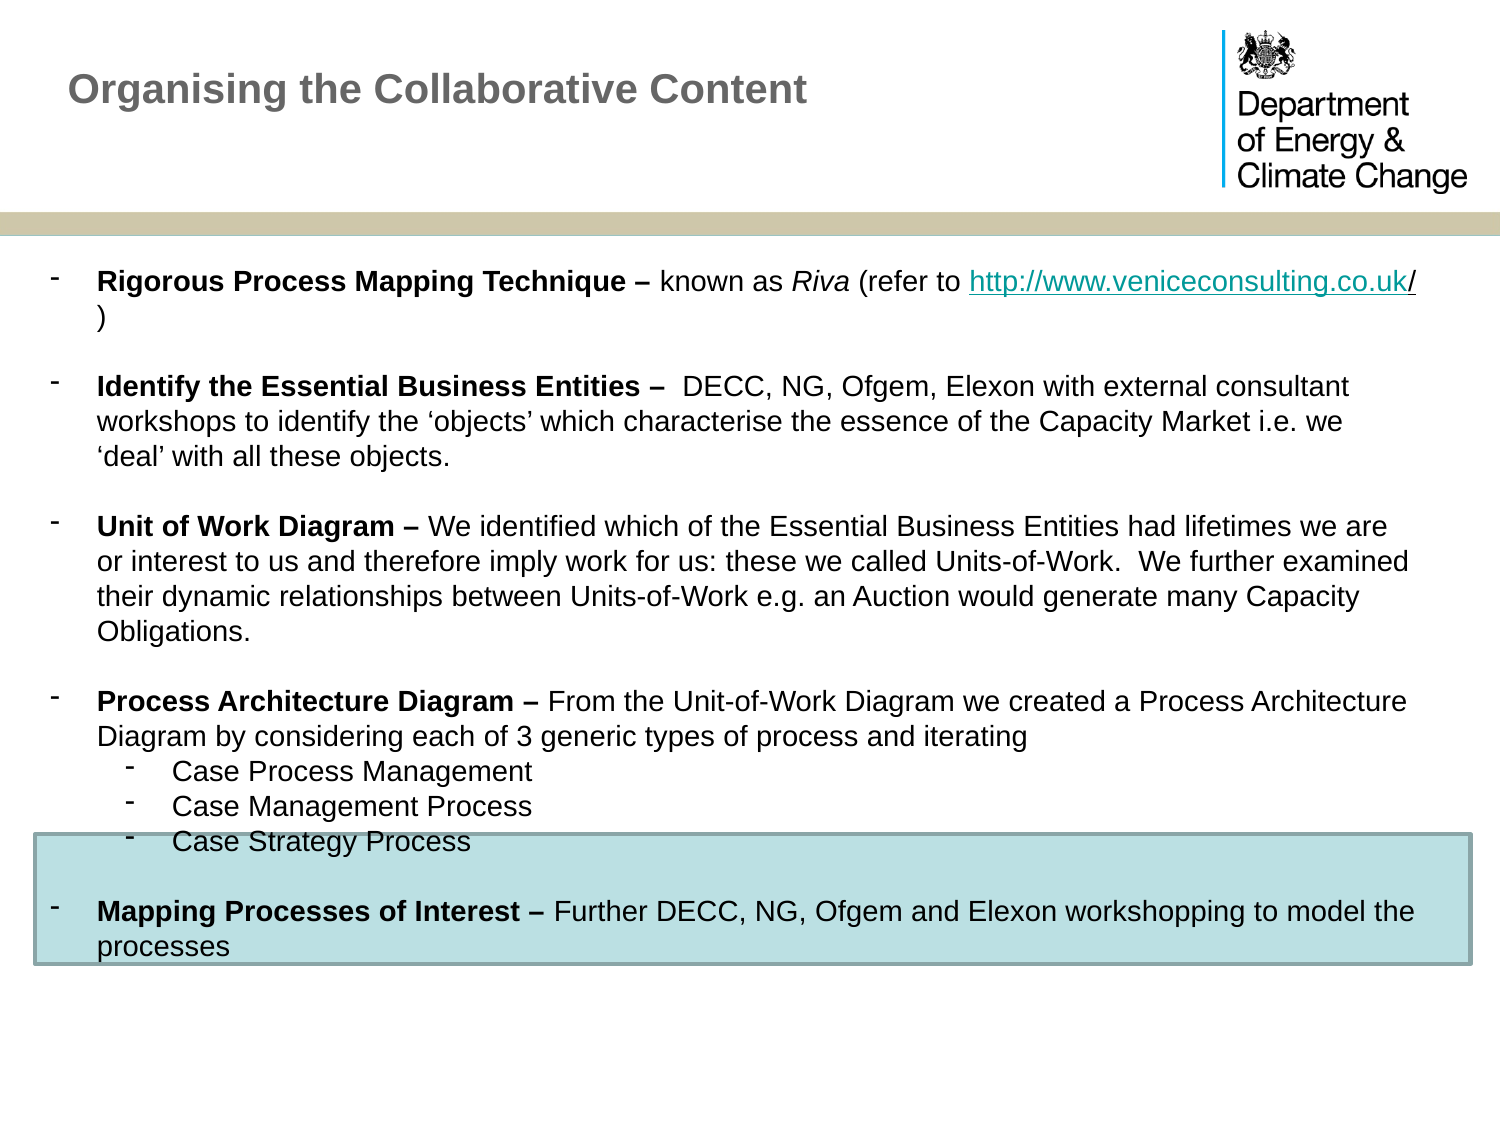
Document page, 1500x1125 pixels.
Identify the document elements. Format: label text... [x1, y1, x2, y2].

picture [1222, 30, 1467, 194]
text_box Organising the Collaborative Content [53, 54, 1294, 120]
text_box [1436, 832, 1473, 966]
picture [0, 208, 1500, 236]
text_box Rigorous Process Mapping Technique – known as Riva (refer to http://www.veniceconsulting.co.uk/) Identify the Essential Business Entities – DECC, NG, Ofgem, Elexon with external consultant workshops to identify the ‘objects’ which characterise the essence of the Capacity Market i.e. we ‘deal’ with all these objects. Unit of Work Diagram – We identified which of the Essential Business Entities had lifetimes we are or interest to us and therefore imply work for us: these we called Units-of-Work. We further examined their dynamic relationships between Units-of-Work e.g. an Auction would generate many Capacity Obligations. Process Architecture Diagram – From the Unit-of-Work Diagram we created a Process Architecture Diagram by considering each of 3 generic types of process and iterating Case Process Management Case Management Process Case Strategy Process Mapping Processes of Interest – Further DECC, NG, Ofgem and Elexon workshopping to model the processes [35, 255, 1436, 970]
